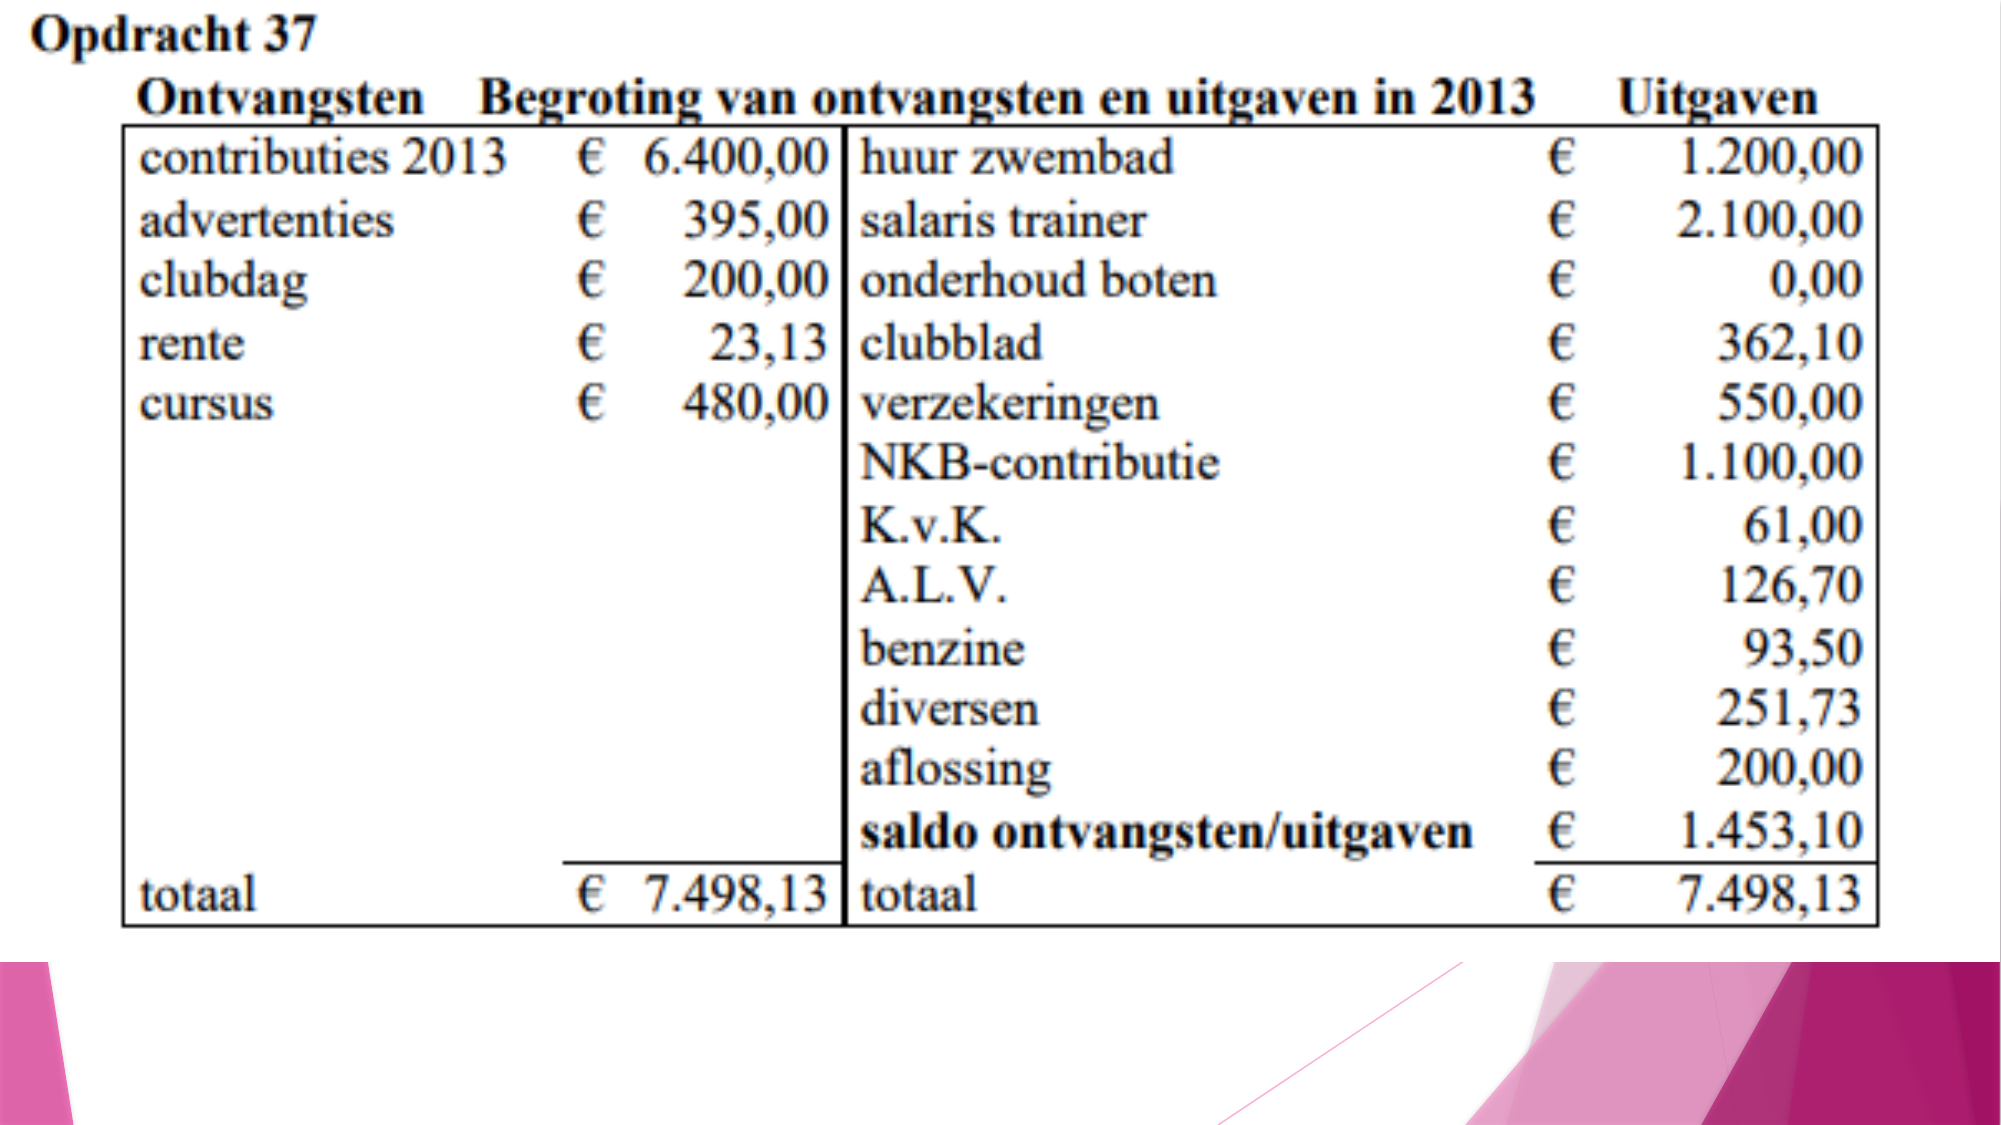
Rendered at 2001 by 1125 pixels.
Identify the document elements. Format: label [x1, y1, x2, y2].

picture [0, 0, 2000, 963]
